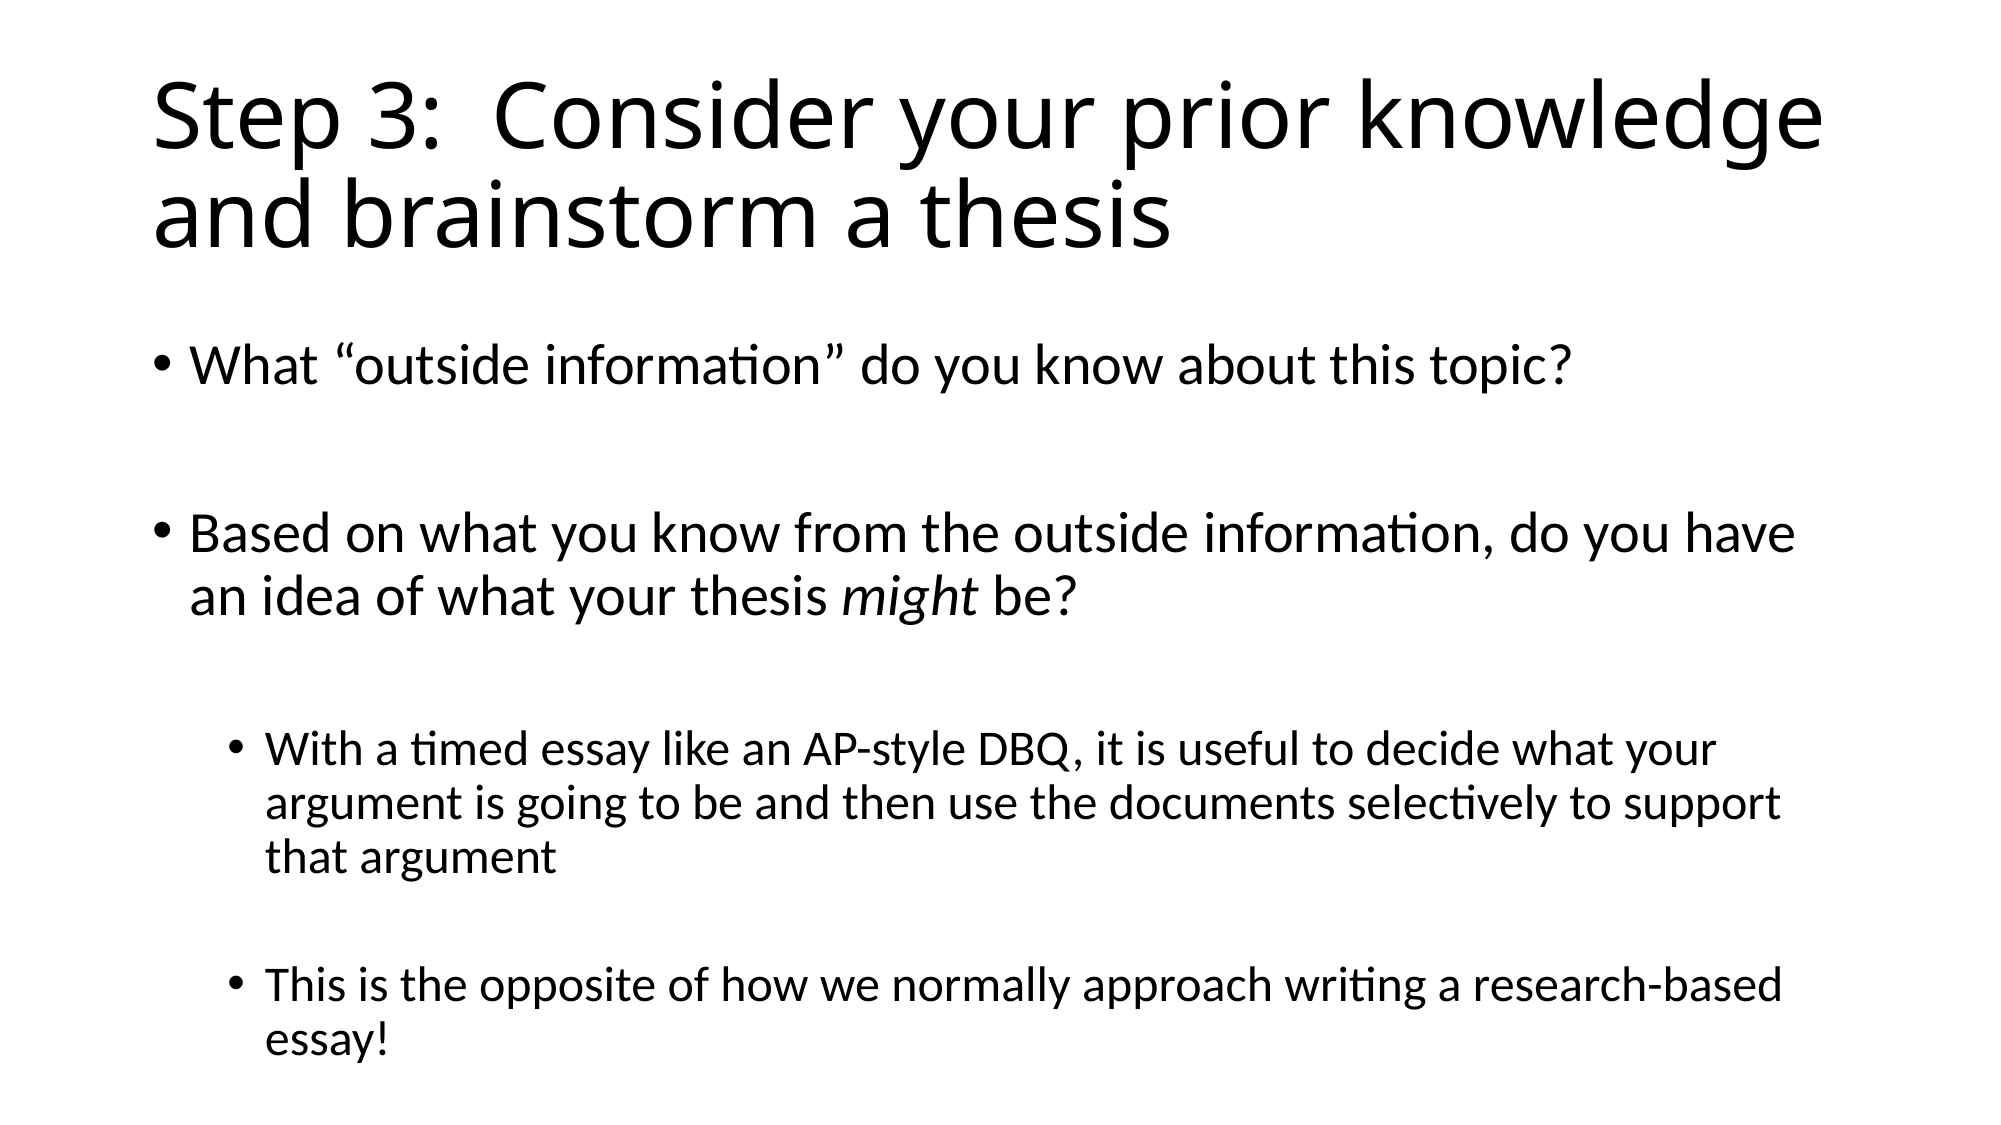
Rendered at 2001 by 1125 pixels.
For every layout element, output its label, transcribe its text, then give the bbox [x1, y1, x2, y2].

title Step 3: Consider your prior knowledge and brainstorm a thesis [137, 59, 1863, 278]
list What “outside information” do you know about this topic? Based on what you know from the outside information, do you have an idea of what your thesis might be? With a timed essay like an AP-style DBQ, it is useful to decide what your argument is going to be and then use the documents selectively to support that argument This is the opposite of how we normally approach writing a research-based essay! [137, 326, 1863, 1125]
